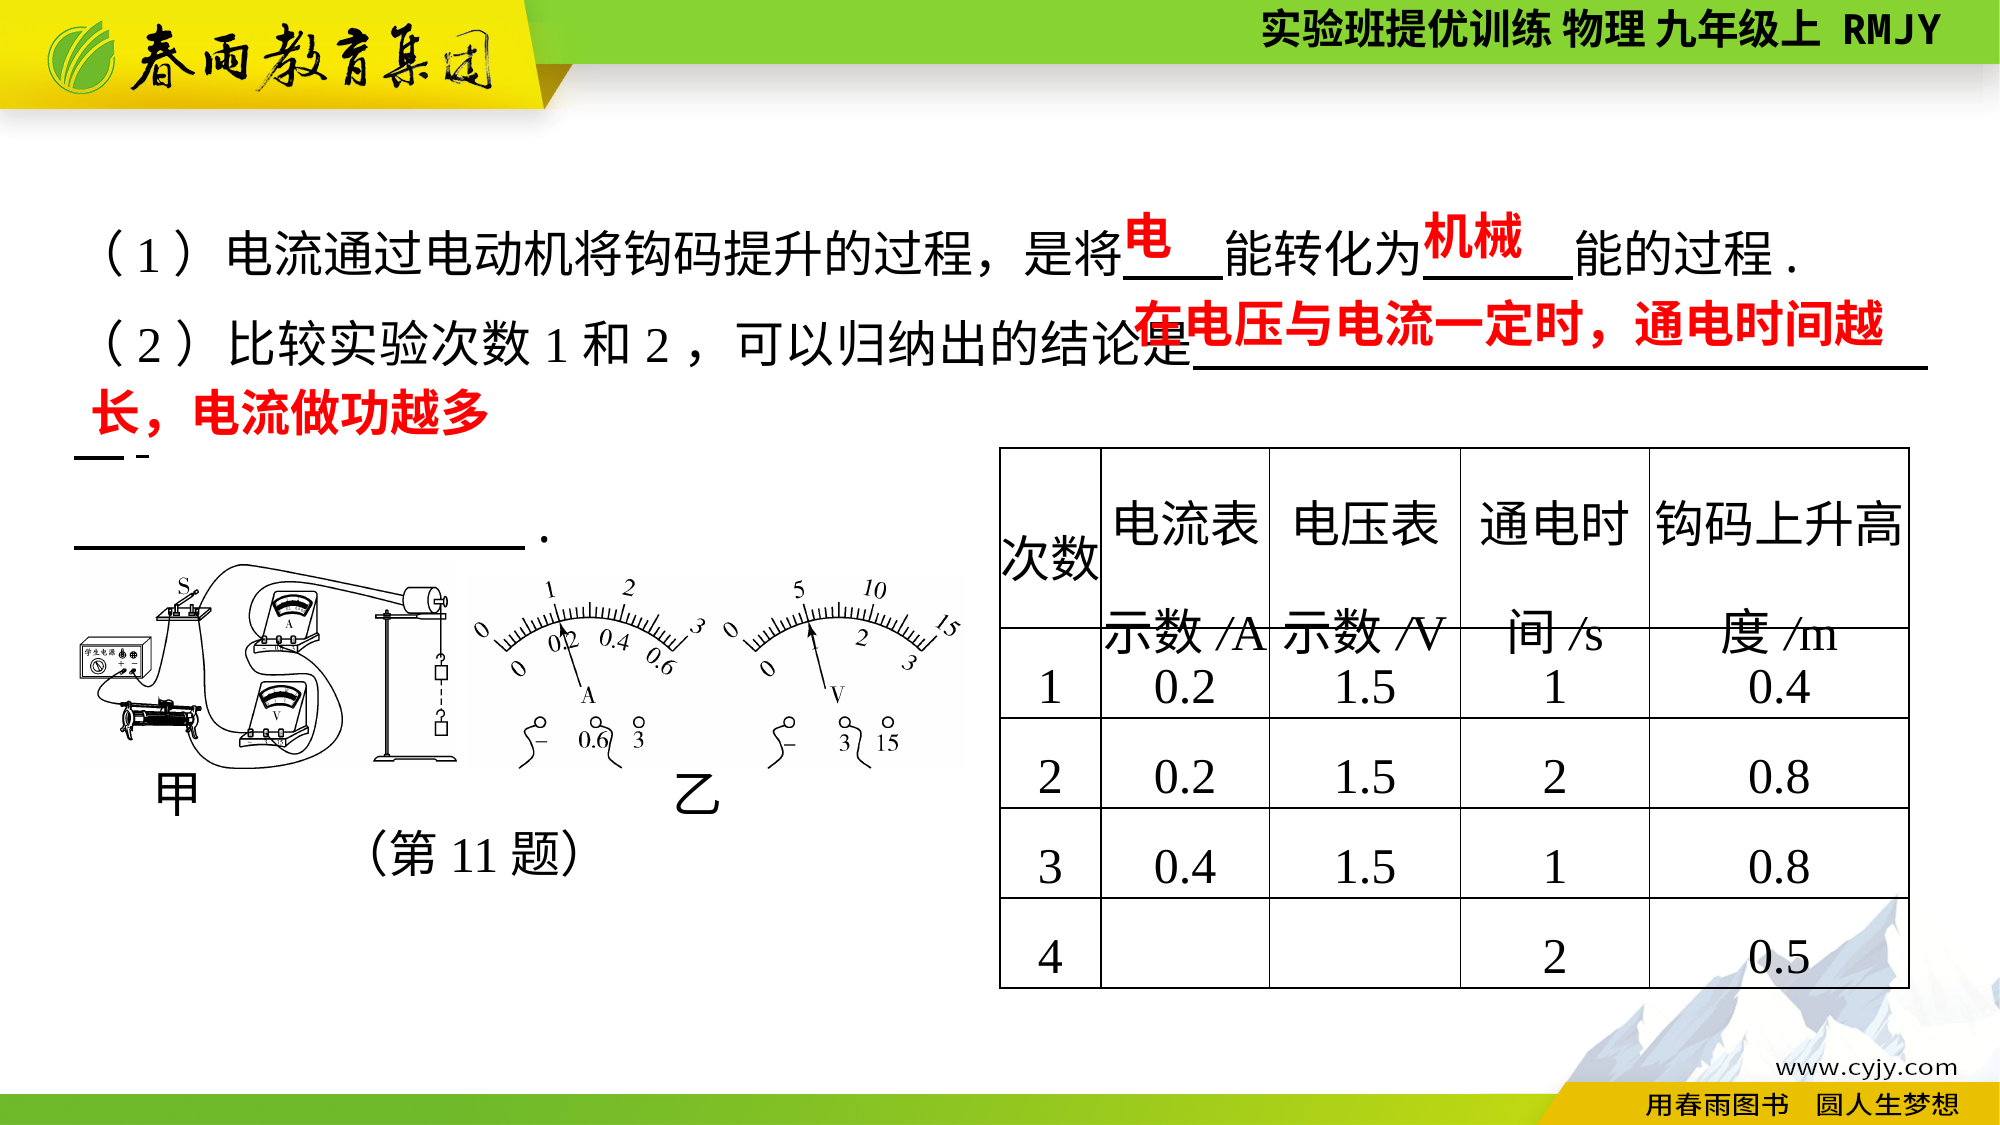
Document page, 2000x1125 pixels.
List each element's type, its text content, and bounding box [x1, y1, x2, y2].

text_box 电 [1108, 196, 1188, 272]
table_cell 0.8 [1650, 809, 1908, 897]
table_cell 2 [1461, 899, 1649, 987]
table_cell 2 [1001, 719, 1100, 807]
table_cell 0.2 [1102, 719, 1269, 807]
table_header 钩码上升高度/m [1650, 449, 1908, 627]
text_box 在电压与电流一定时，通电时间越 [1119, 285, 1899, 360]
table_cell 4 [1001, 899, 1100, 987]
table_header 通电时间/s [1461, 449, 1649, 627]
table_cell 0.4 [1650, 629, 1908, 717]
text_box 长，电流做功越多 [76, 373, 529, 449]
table_cell 1.5 [1270, 809, 1460, 897]
table_cell 0.8 [1650, 719, 1908, 807]
table_cell 3 [1001, 809, 1100, 897]
list （1）电流通过电动机将钩码提升的过程，是将 能转化为 能的过程. （2）比较实验次数1和2，可以归纳出的结论是 , . [59, 184, 1944, 473]
table_cell 0.5 [1650, 899, 1908, 987]
table_cell 1 [1461, 629, 1649, 717]
table_header 电压表示数/V [1270, 449, 1460, 627]
table_cell 1 [1461, 809, 1649, 897]
text_box 机械 [1408, 197, 1539, 272]
table_cell 1 [1001, 629, 1100, 717]
table_cell 1.5 [1270, 629, 1460, 717]
picture [0, 0, 2000, 1125]
table_cell [1270, 899, 1460, 987]
table_cell 1.5 [1270, 719, 1460, 807]
table_header 次数 [1001, 449, 1100, 627]
text_box 甲 乙 （第11题） [137, 770, 811, 890]
table_cell 2 [1461, 719, 1649, 807]
table_header 电流表示数/A [1102, 449, 1269, 627]
table_cell 0.4 [1102, 809, 1269, 897]
table_cell 0.2 [1102, 629, 1269, 717]
table_cell [1102, 899, 1269, 987]
